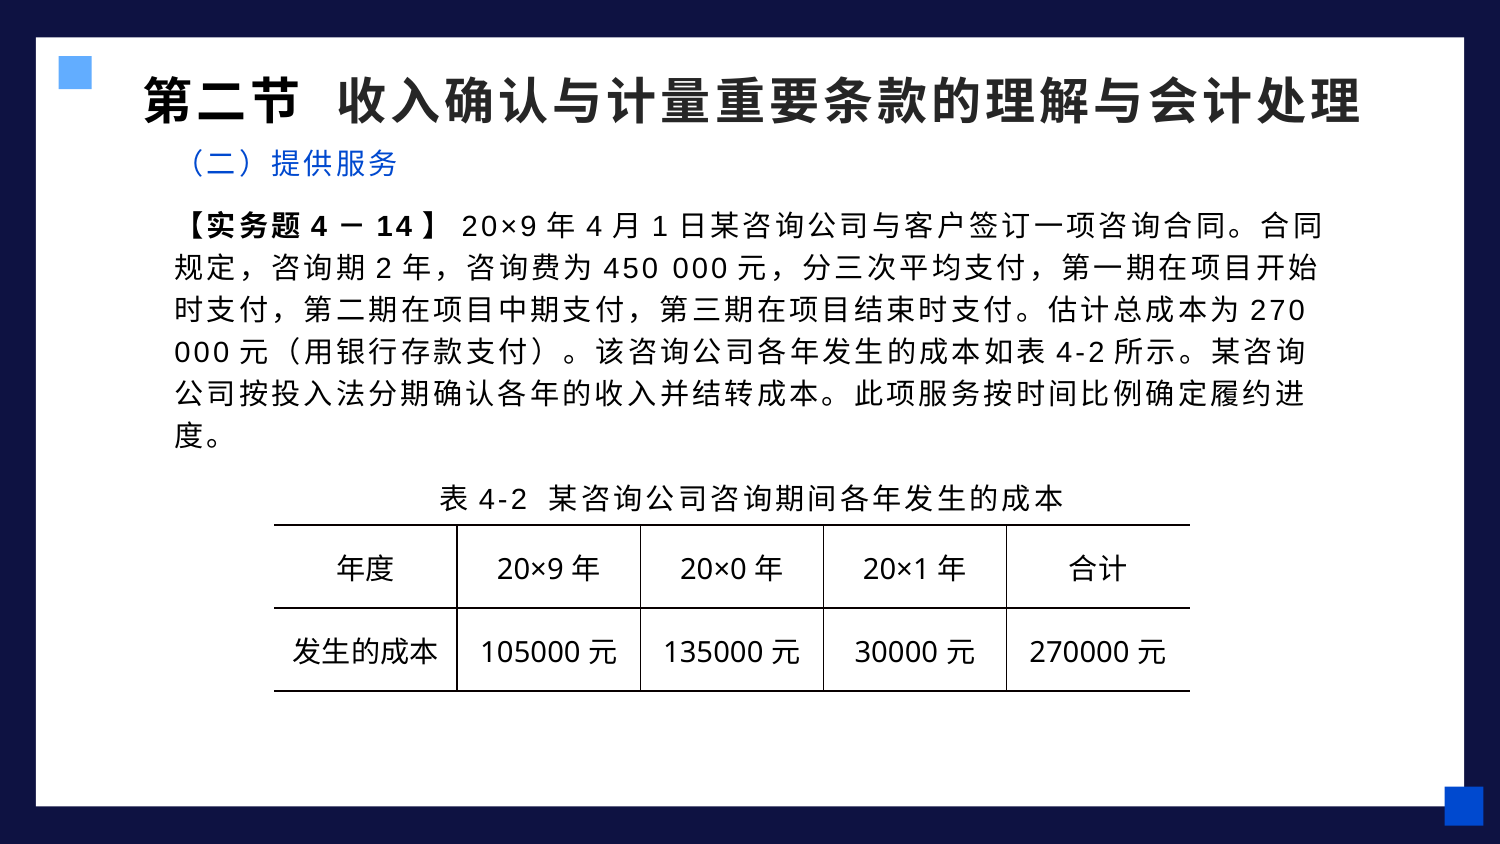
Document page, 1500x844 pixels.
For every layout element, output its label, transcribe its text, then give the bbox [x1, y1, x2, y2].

list （二）提供服务 【实务题4－14】20×9年4月1日某咨询公司与客户签订一项咨询合同。合同规定，咨询期2年，咨询费为450 000元，分三次平均支付，第一期在项目开始时支付，第二期在项目中期支付，第三期在项目结束时支付。估计总成本为270 000元（用银行存款支付）。该咨询公司各年发生的成本如表4-2所示。某咨询公司按投入法分期确认各年的收入并结转成本。此项服务按时间比例确定履约进度。 表4-2 某咨询公司咨询期间各年发生的成本 [157, 138, 1343, 563]
table_header 20×1年 [824, 526, 1006, 607]
table_cell 发生的成本 [274, 609, 456, 690]
table_cell 270000元 [1007, 609, 1190, 690]
table_header 合计 [1007, 526, 1190, 607]
table_cell 135000元 [641, 609, 823, 690]
table_cell 105000元 [458, 609, 640, 690]
text_box 第二节 收入确认与计量重要条款的理解与会计处理 [99, 48, 1400, 138]
table_header 20×9年 [458, 526, 640, 607]
table_cell 30000元 [824, 609, 1006, 690]
table_header 20×0年 [641, 526, 823, 607]
table_header 年度 [274, 526, 456, 607]
